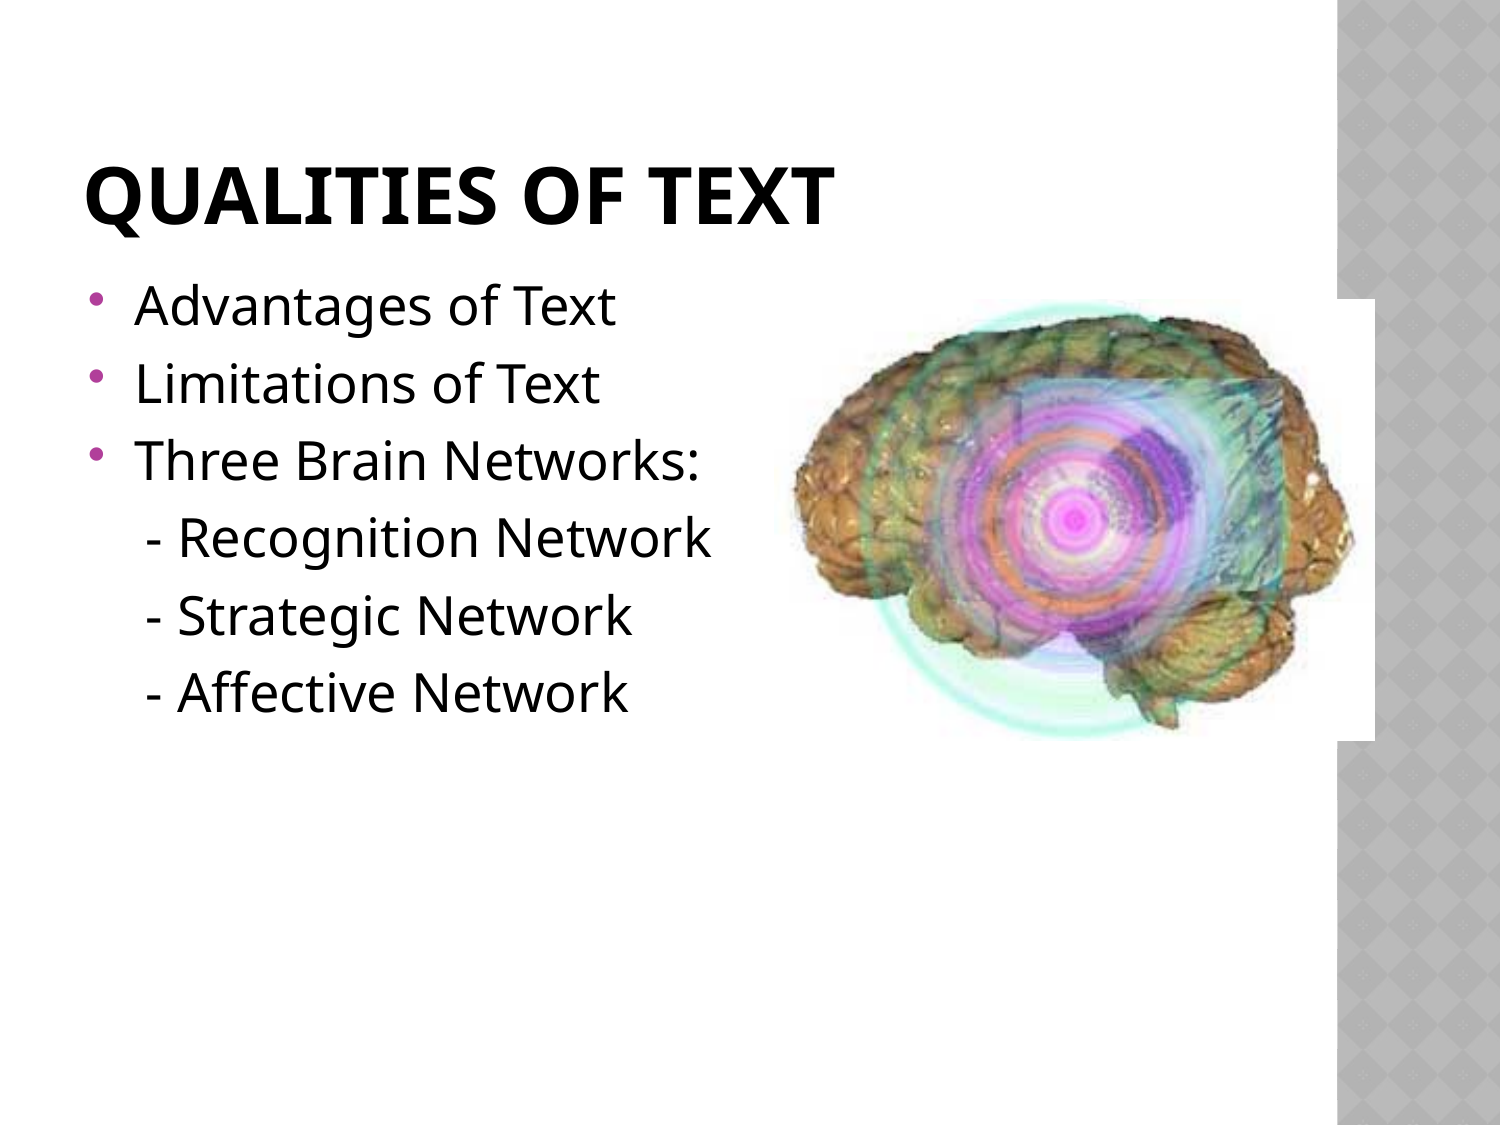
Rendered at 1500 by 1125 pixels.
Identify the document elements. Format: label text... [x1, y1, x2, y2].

title Qualities of Text [75, 52, 1263, 240]
picture [774, 299, 1376, 741]
list Advantages of Text Limitations of Text Three Brain Networks: - Recognition Network - Strategic Network - Affective Network [75, 264, 1263, 1059]
